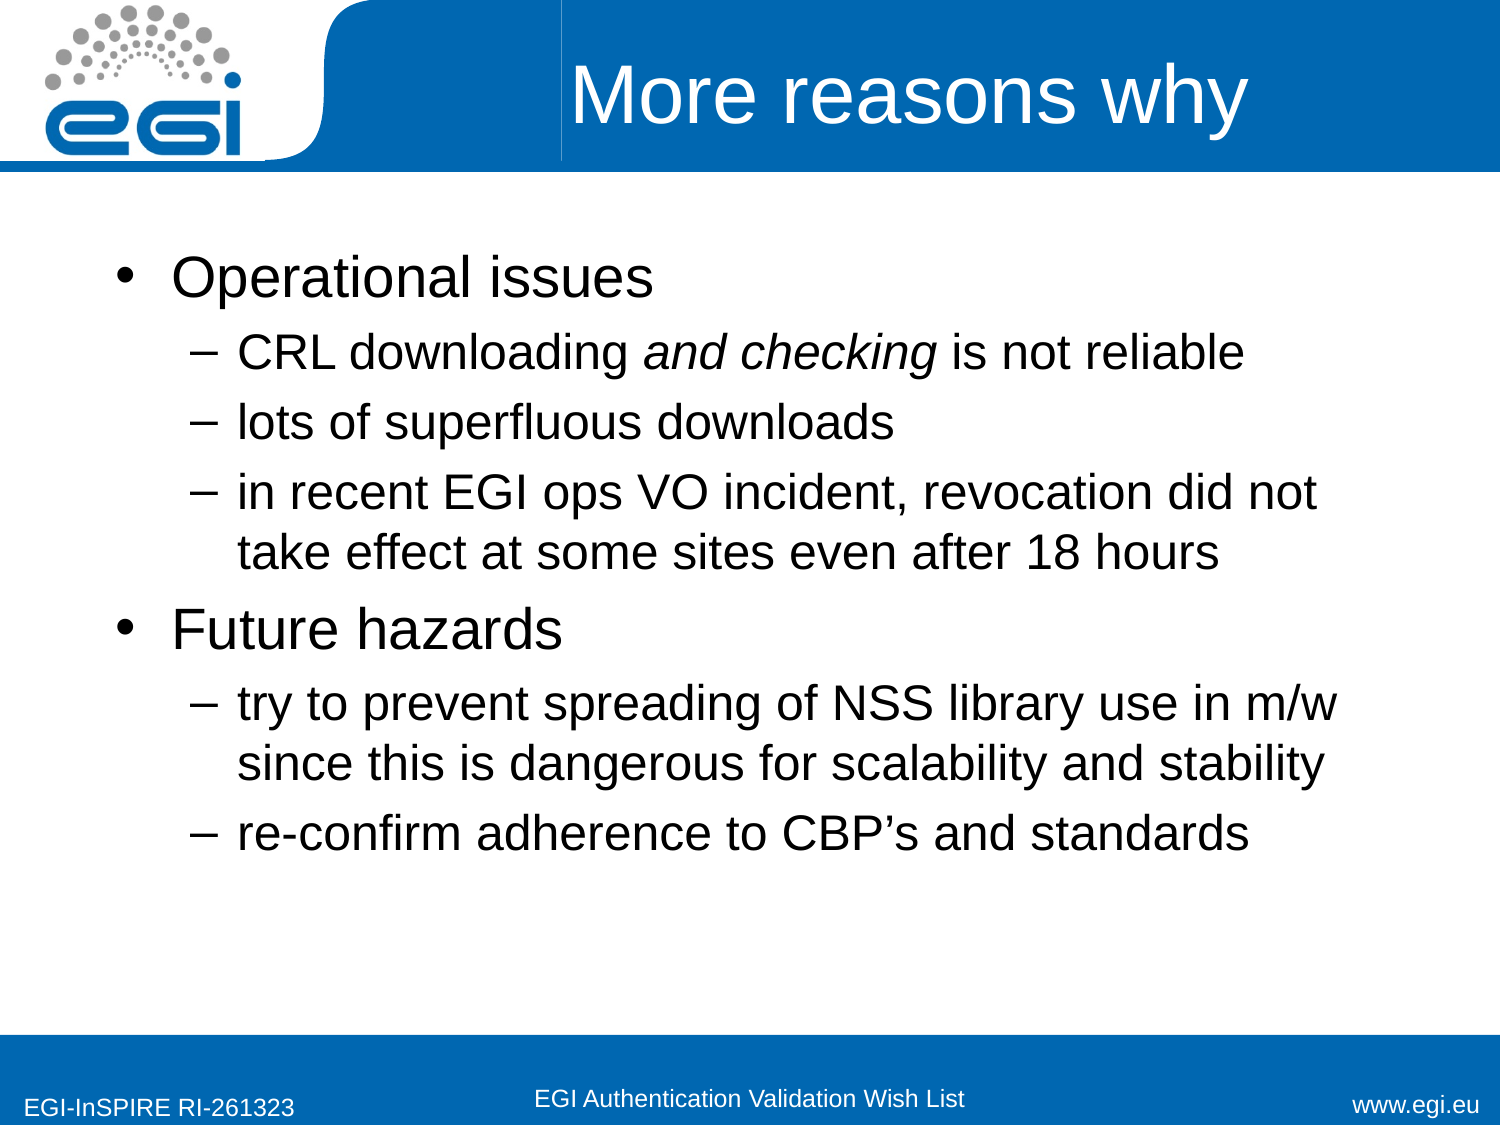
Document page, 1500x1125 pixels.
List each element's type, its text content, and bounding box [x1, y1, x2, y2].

title More reasons why [348, 18, 1471, 162]
list Operational issues CRL downloading and checking is not reliable lots of superfluous downloads in recent EGI ops VO incident, revocation did not take effect at some sites even after 18 hours Future hazards try to prevent spreading of NSS library use in m/w since this is dangerous for scalability and stability re-confirm adherence to CBP’s and standards [100, 231, 1426, 975]
footer EGI Authentication Validation Wish List [512, 1070, 988, 1125]
picture [0, 0, 265, 161]
